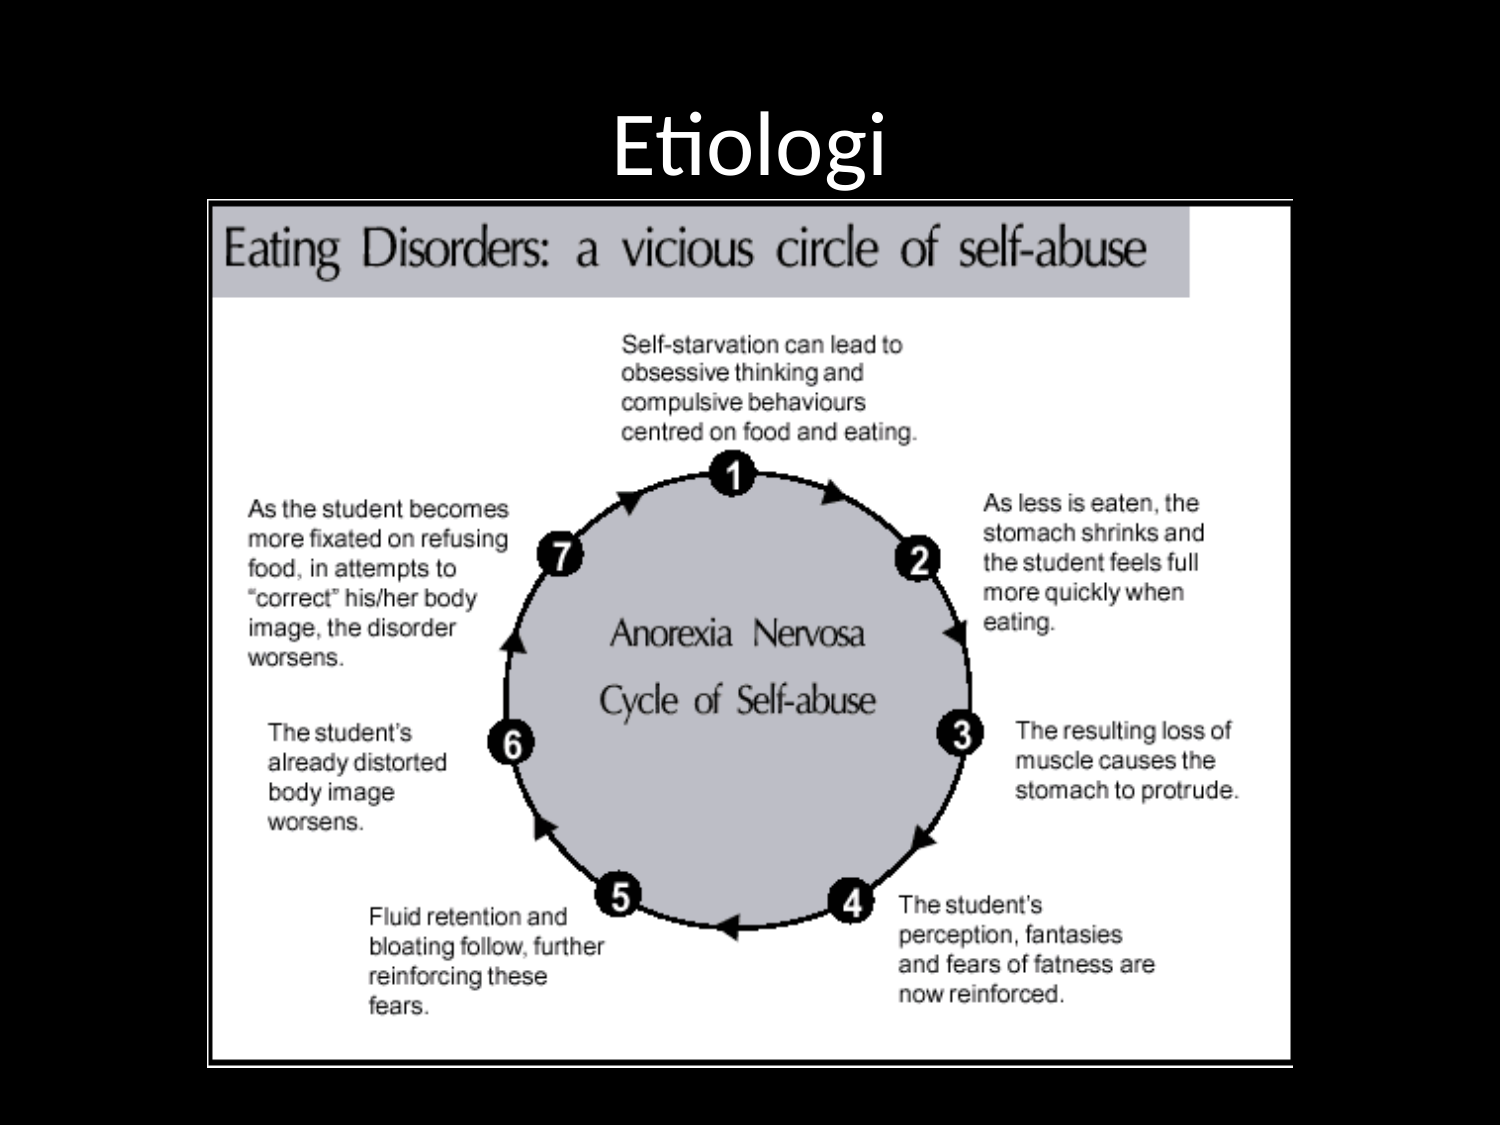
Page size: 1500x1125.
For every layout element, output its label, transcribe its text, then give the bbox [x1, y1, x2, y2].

title Etiologi [75, 45, 1425, 233]
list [207, 199, 1293, 1068]
